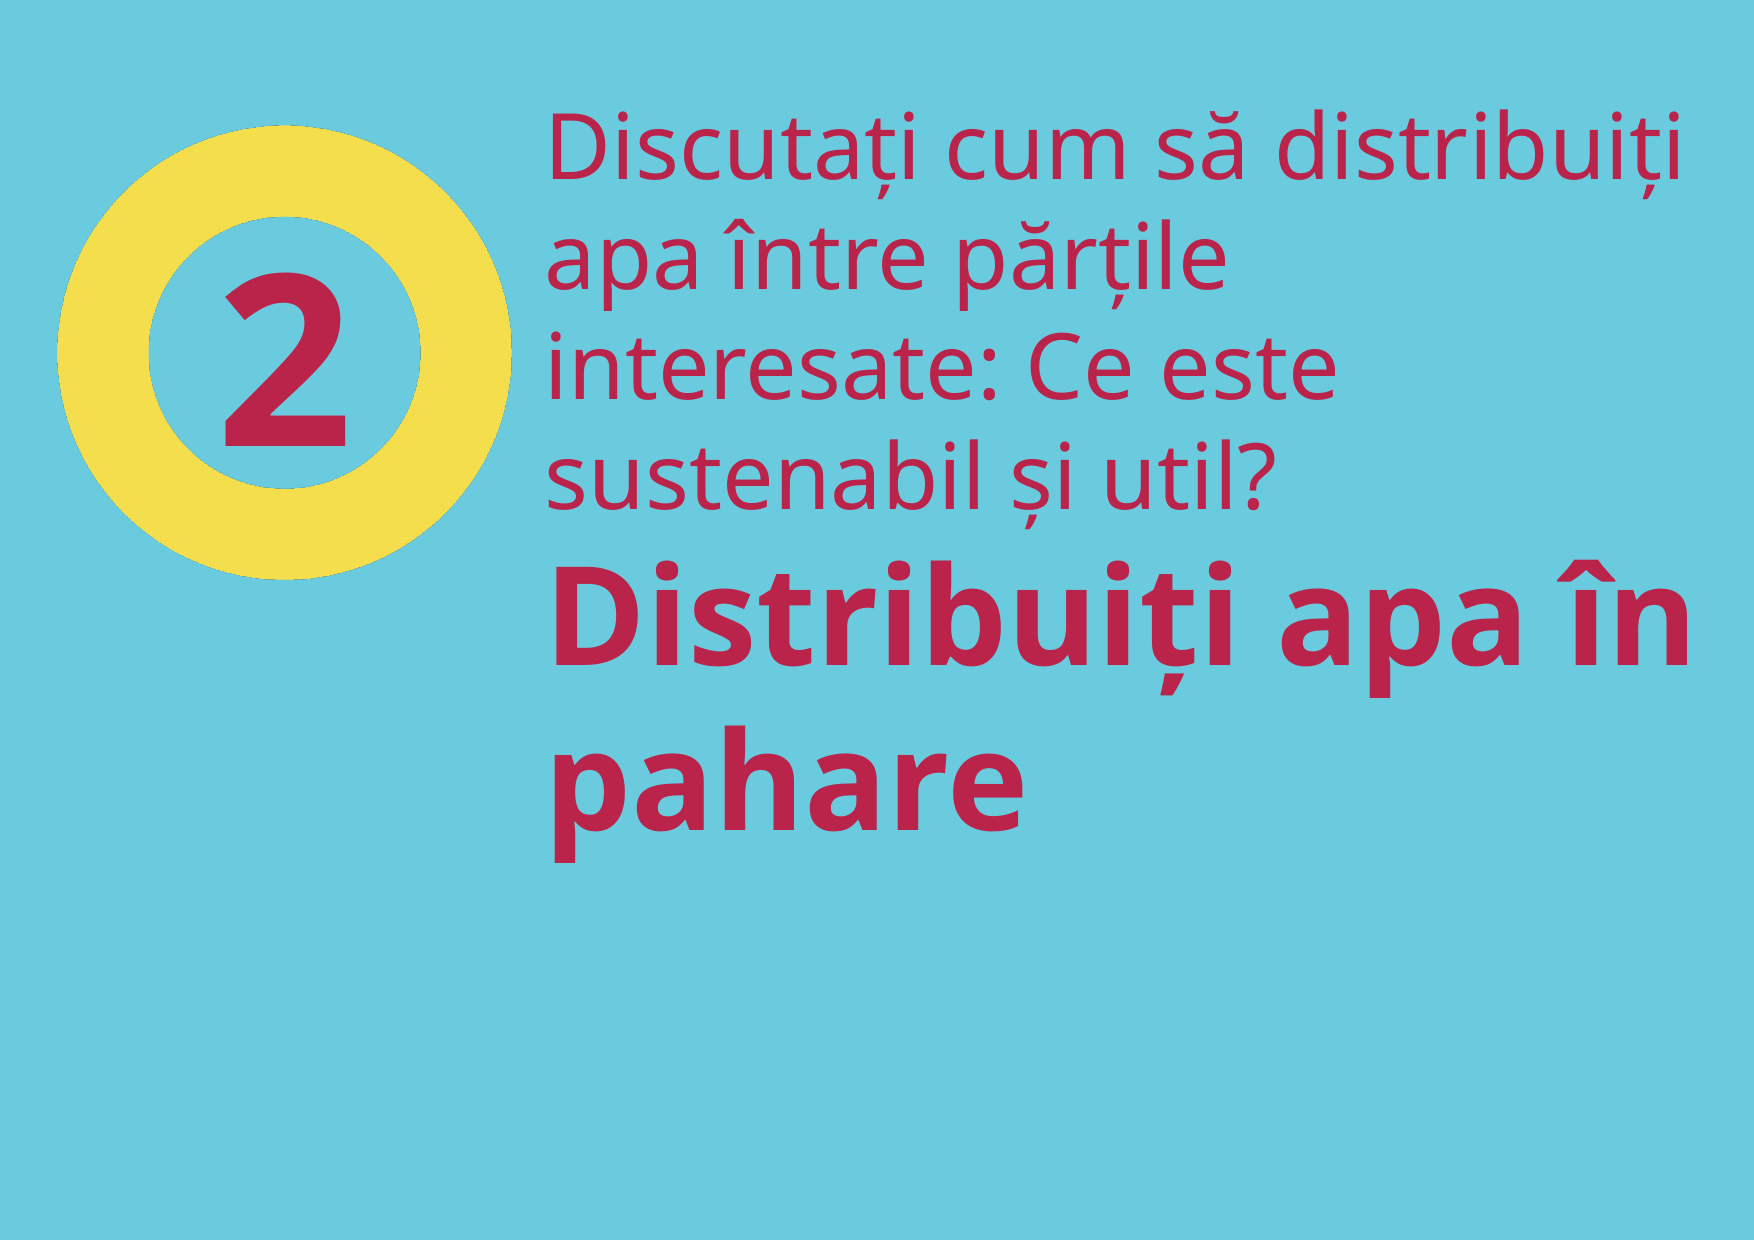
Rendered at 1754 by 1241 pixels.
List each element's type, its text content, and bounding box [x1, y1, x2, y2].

picture [57, 125, 512, 580]
text_box Discutați cum să distribuiți apa între părțile interesate: Ce este sustenabil și util? Distribuiți apa în pahare [530, 80, 1715, 865]
